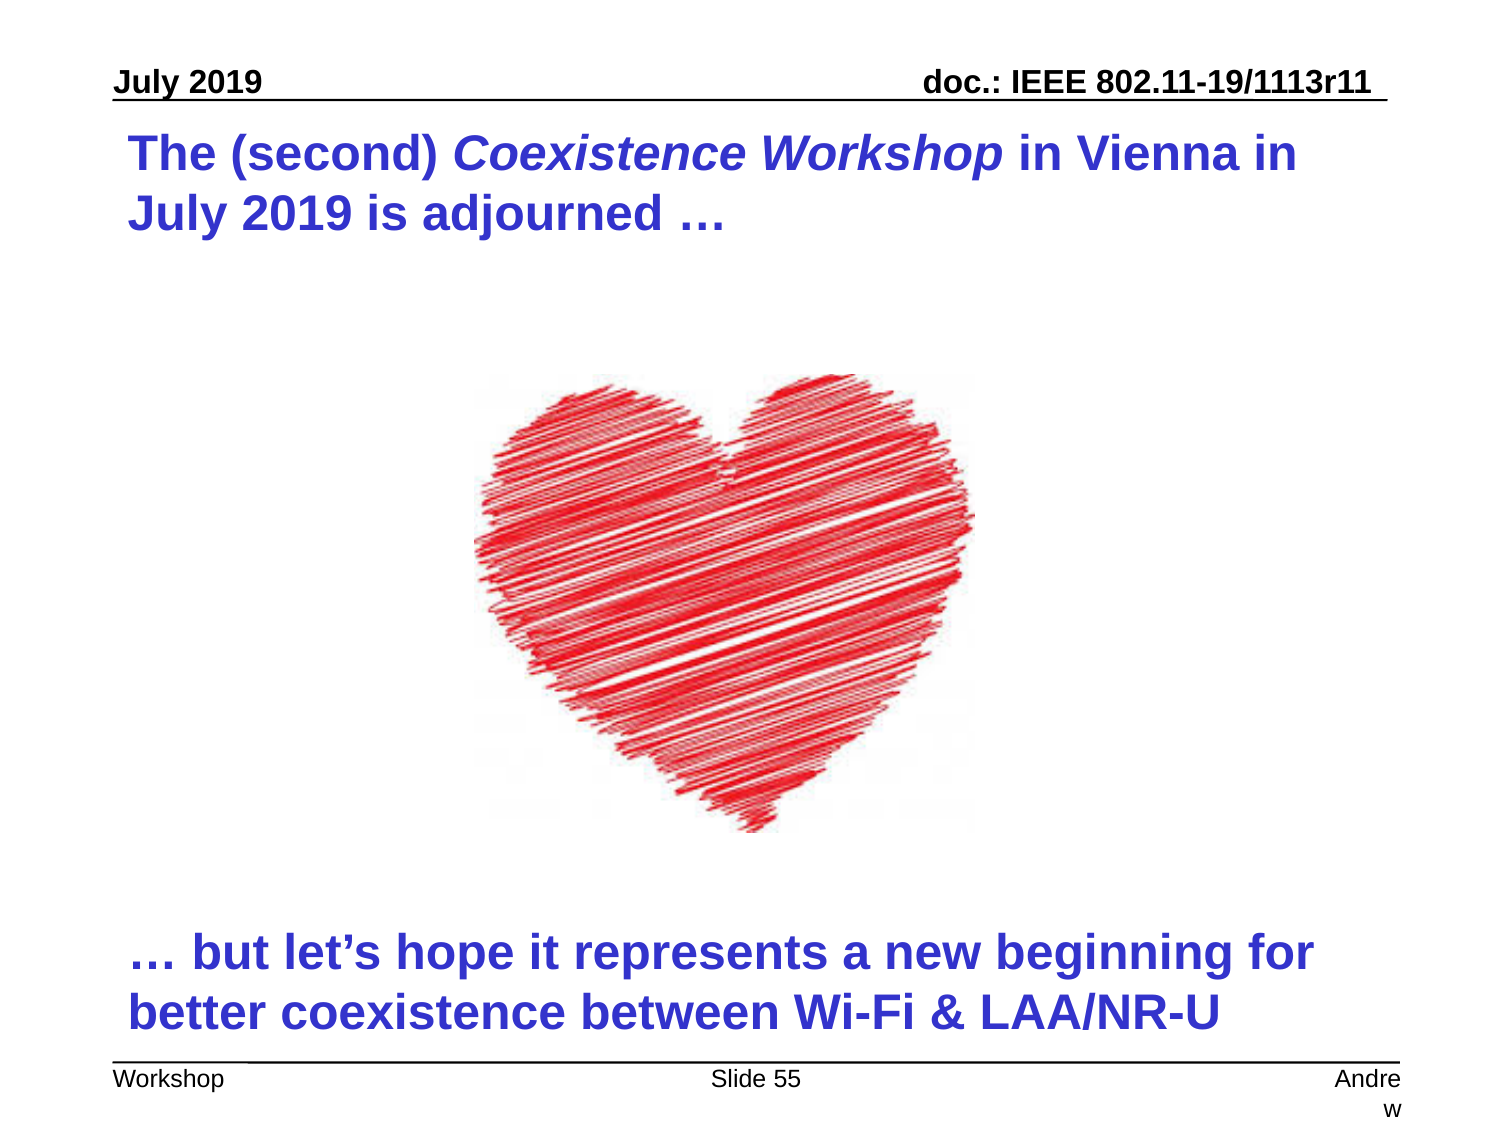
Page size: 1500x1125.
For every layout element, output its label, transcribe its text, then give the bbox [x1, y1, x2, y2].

footer Andrew Myles, Cisco [1320, 1061, 1402, 1093]
slide_number Slide 55 [709, 1061, 803, 1093]
picture [474, 374, 976, 833]
title The (second) Coexistence Workshop in Vienna in July 2019 is adjourned … [112, 112, 1388, 288]
text_box … but let’s hope it represents a new beginning for better coexistence between Wi-Fi & LAA/NR-U [112, 912, 1388, 1050]
